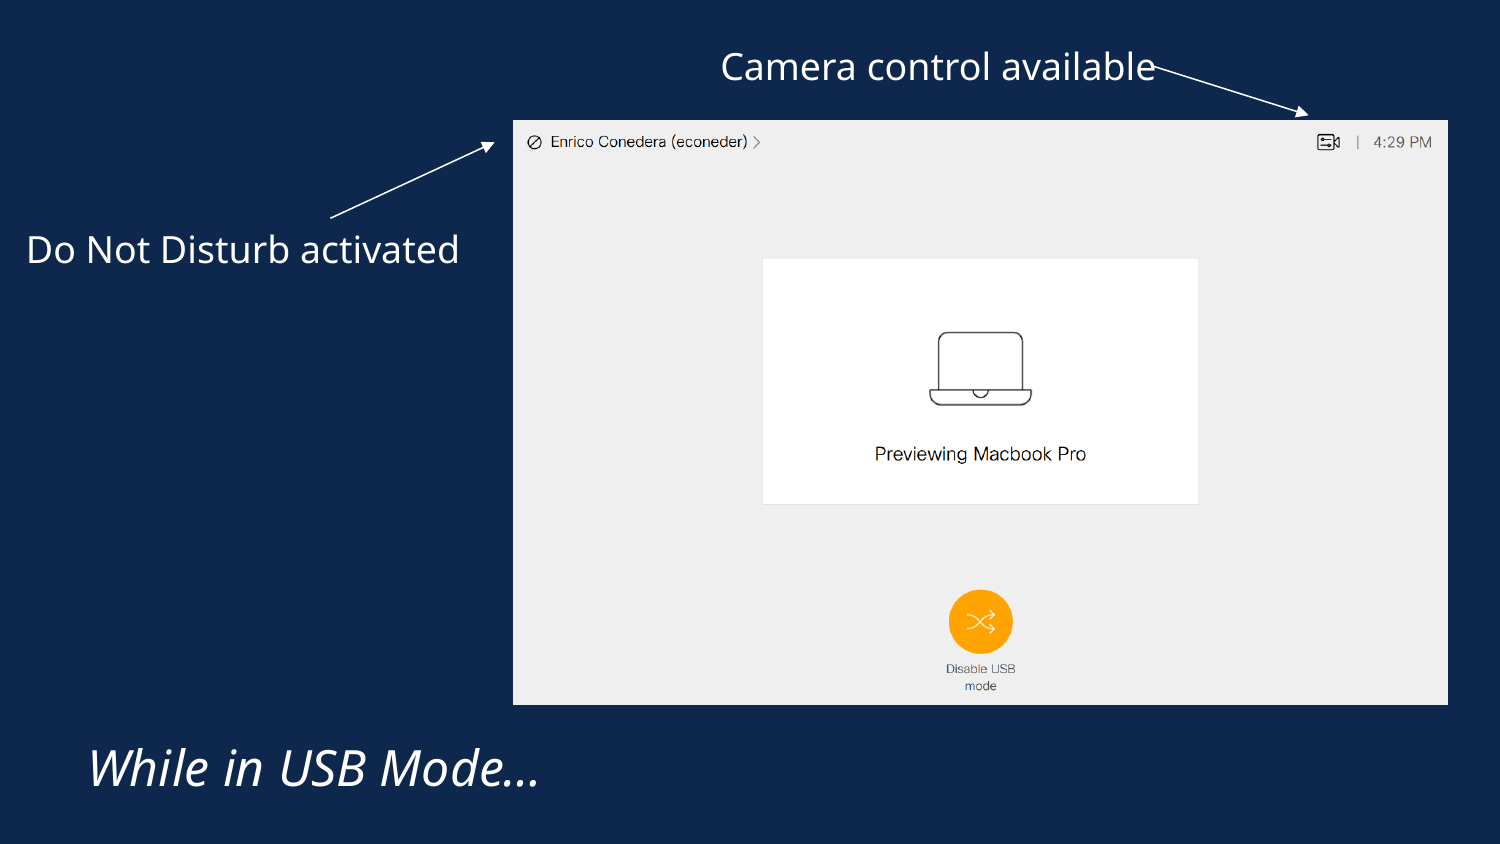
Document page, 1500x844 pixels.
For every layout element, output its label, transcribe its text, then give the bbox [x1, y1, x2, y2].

text_box Camera control available [705, 35, 1197, 96]
text_box Do Not Disturb activated [11, 218, 503, 278]
picture [512, 120, 1448, 705]
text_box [330, 141, 495, 219]
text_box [1151, 65, 1309, 116]
list While in USB Mode… [24, 723, 606, 810]
